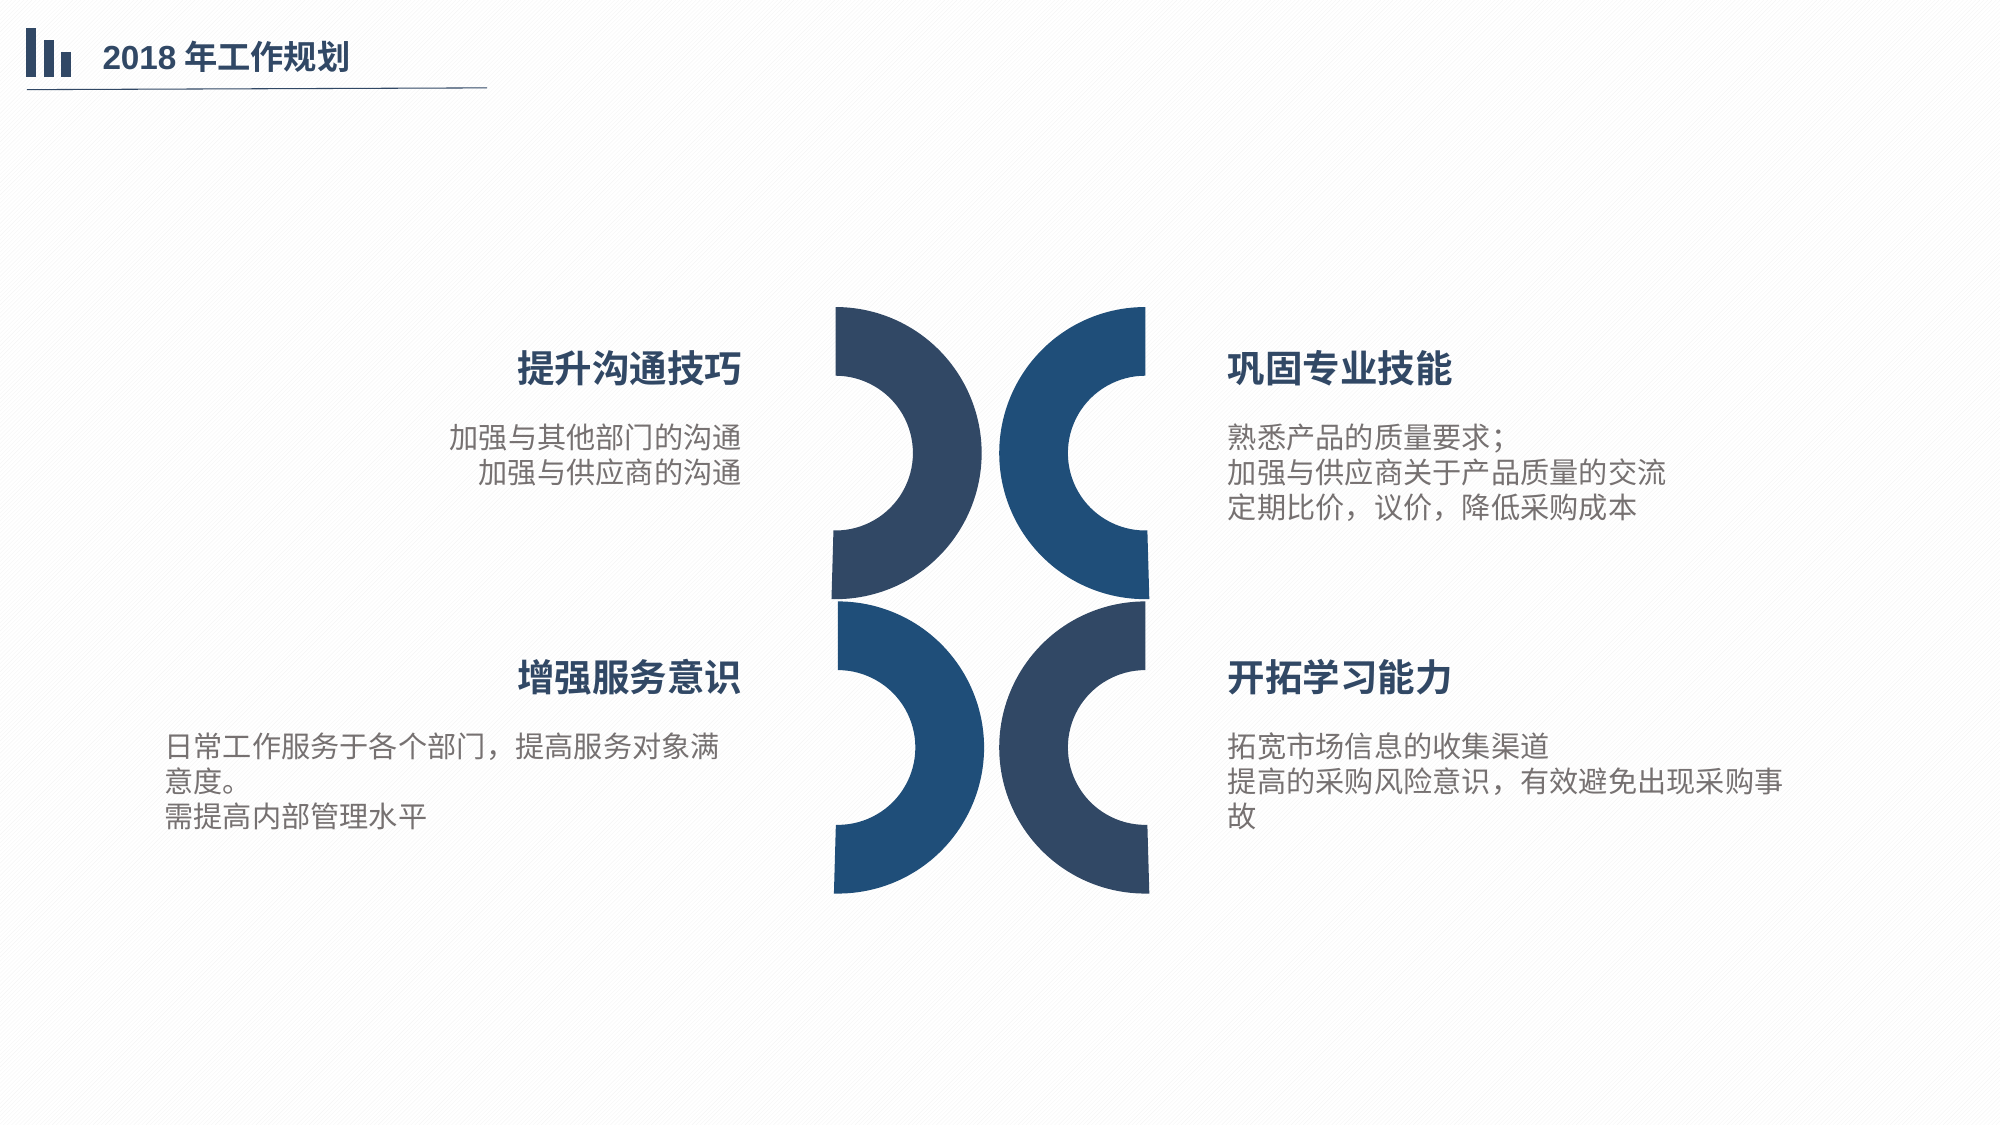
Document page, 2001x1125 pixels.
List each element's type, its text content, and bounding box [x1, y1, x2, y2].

text_box [998, 600, 1151, 895]
text_box 拓宽市场信息的收集渠道 提高的采购风险意识，有效避免出现采购事故 [1212, 720, 1821, 841]
text_box 日常工作服务于各个部门，提高服务对象满意度。 需提高内部管理水平 [149, 720, 757, 841]
text_box 开拓学习能力 [1212, 646, 1543, 707]
text_box 加强与其他部门的沟通 加强与供应商的沟通 [149, 411, 757, 497]
text_box [832, 600, 986, 895]
text_box 提升沟通技巧 [427, 337, 757, 398]
text_box 熟悉产品的质量要求； 加强与供应商关于产品质量的交流 定期比价，议价，降低采购成本 [1212, 411, 1821, 532]
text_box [26, 29, 488, 90]
text_box [998, 305, 1151, 601]
text_box 巩固专业技能 [1212, 337, 1543, 398]
text_box 增强服务意识 [427, 646, 757, 707]
text_box [830, 305, 983, 601]
